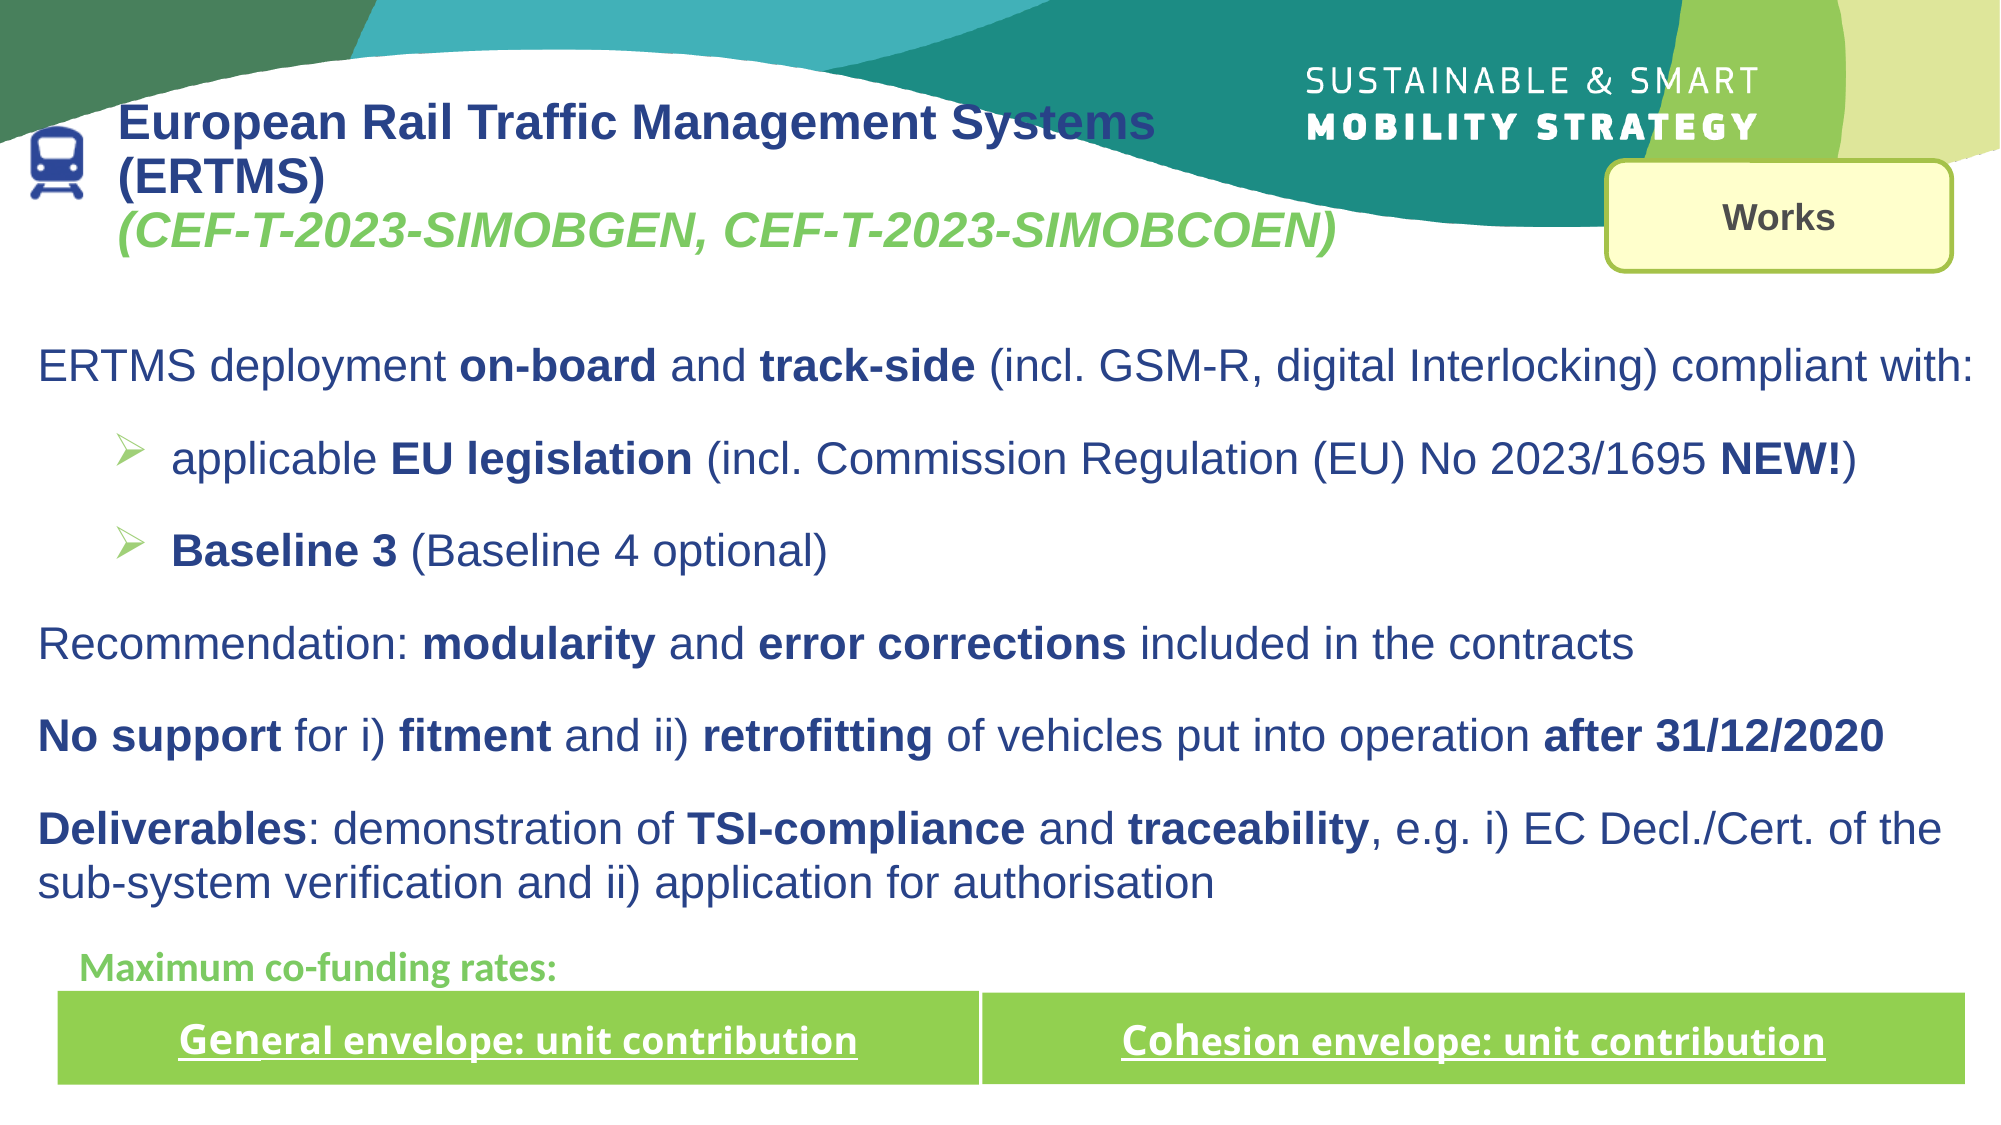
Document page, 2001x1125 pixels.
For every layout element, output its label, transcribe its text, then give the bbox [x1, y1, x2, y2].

text_box Cohesion envelope: unit contribution [982, 992, 1965, 1085]
list ERTMS deployment on-board and track-side (incl. GSM-R, digital Interlocking) compliant with: applicable EU legislation (incl. Commission Regulation (EU) No 2023/1695 NEW!) Baseline 3 (Baseline 4 optional) Recommendation: modularity and error corrections included in the contracts No support for i) fitment and ii) retrofitting of vehicles put into operation after 31/12/2020 Deliverables: demonstration of TSI-compliance and traceability, e.g. i) EC Decl./Cert. of the sub-system verification and ii) application for authorisation [22, 328, 2000, 930]
text_box Maximum co-funding rates: [64, 932, 714, 998]
text_box Works [1606, 160, 1952, 272]
picture [0, 0, 2000, 227]
text_box General envelope: unit contribution [57, 990, 979, 1085]
title European Rail Traffic Management Systems (ERTMS) (CEF-T-2023-SIMOBGEN, CEF-T-2023-SIMOBCOEN) [102, 71, 1626, 272]
